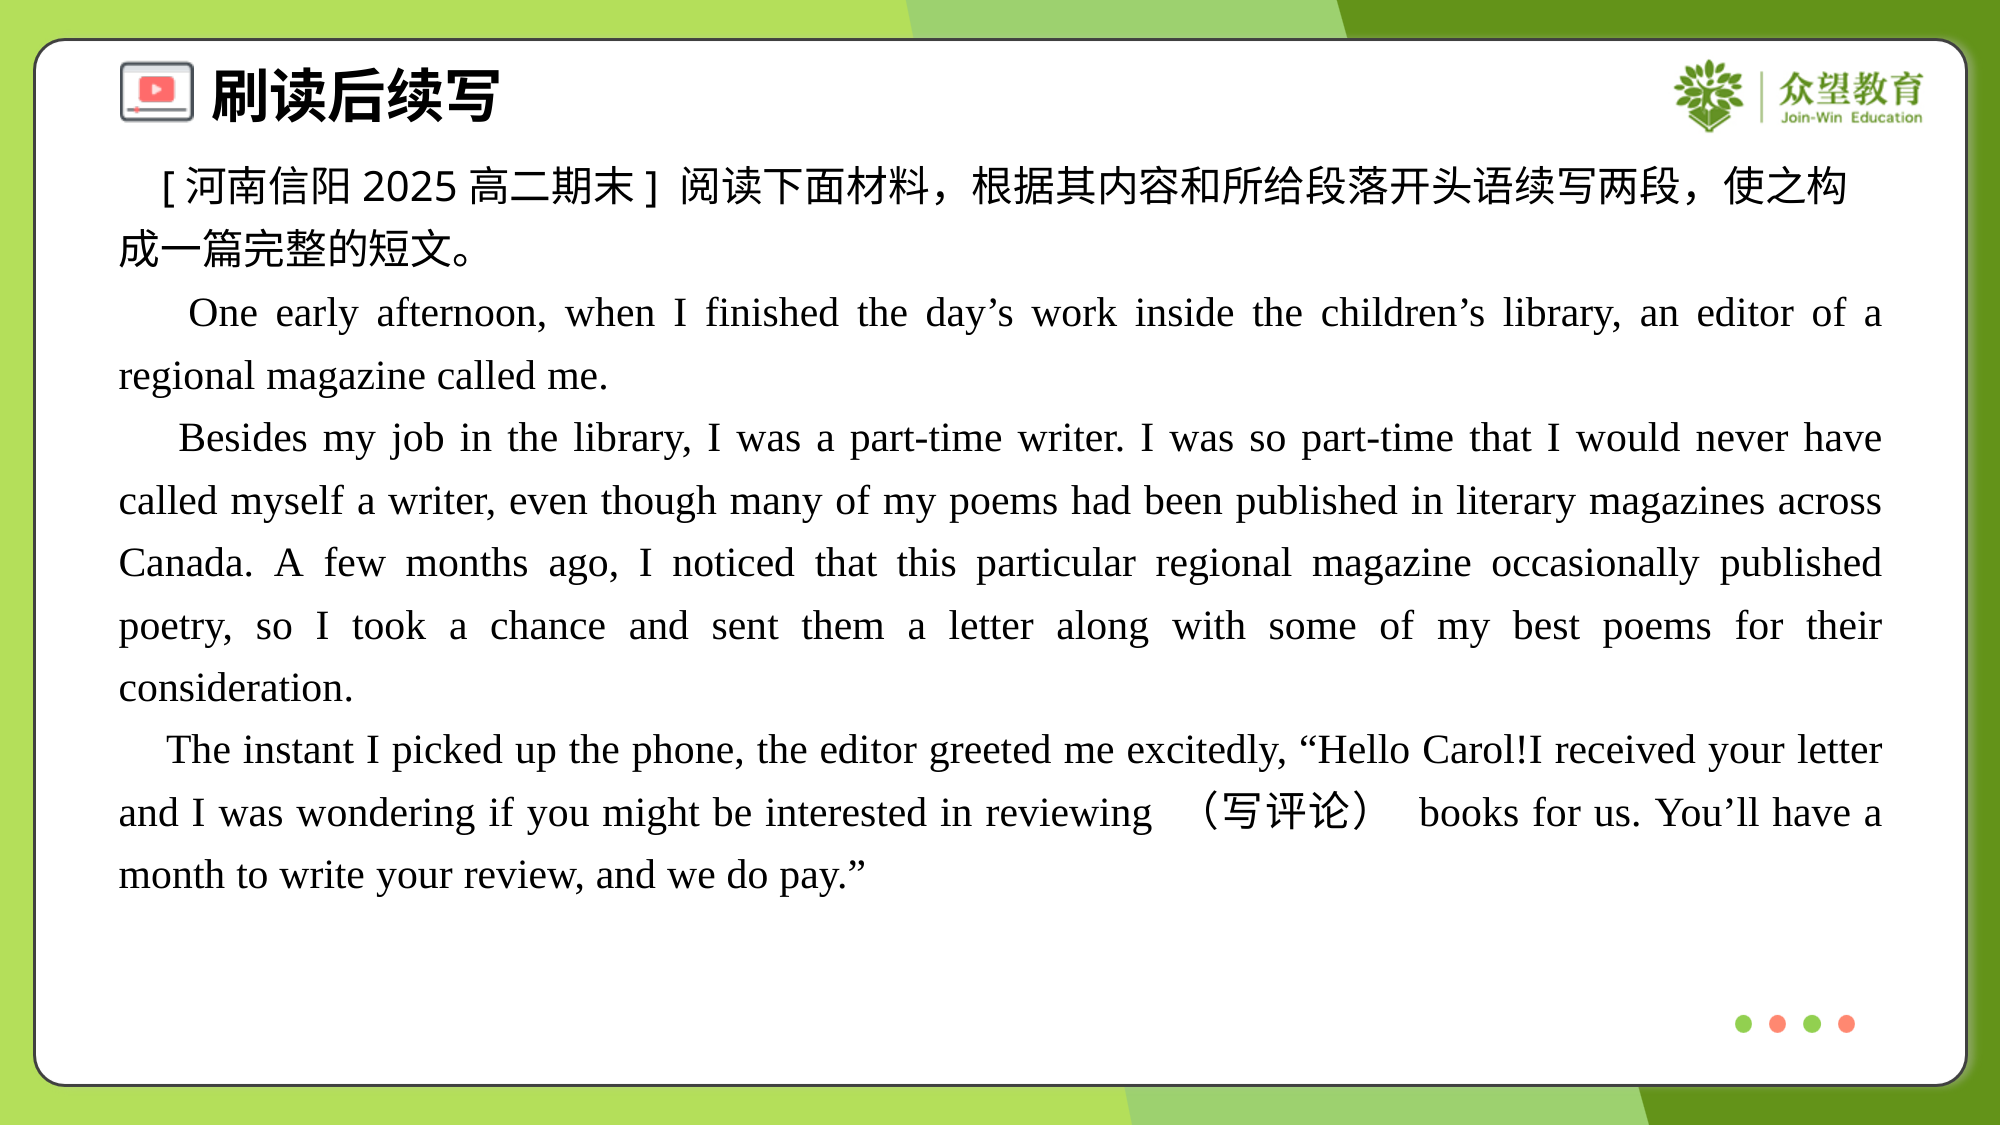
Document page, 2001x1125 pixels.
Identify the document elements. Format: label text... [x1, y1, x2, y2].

picture [0, 0, 2000, 1125]
text_box [河南信阳2025高二期末] 阅读下面材料，根据其内容和所给段落开头语续写两段，使之构成一篇完整的短文。 One early afternoon, when I finished the day’s work inside the children’s library, an editor of a regional magazine called me. Besides my job in the library, I was a part-time writer. I was so part-time that I would never have called myself a writer, even though many of my poems had been published in literary magazines across Canada. A few months ago, I noticed that this particular regional magazine occasionally published poetry, so I took a chance and sent them a letter along with some of my best poems for their consideration. The instant I picked up the phone, the editor greeted me excitedly, “Hello Carol!I received your letter and I was wondering if you might be interested in reviewing （写评论） books for us. You’ll have a month to write your review, and we do pay.” [118, 147, 1883, 898]
